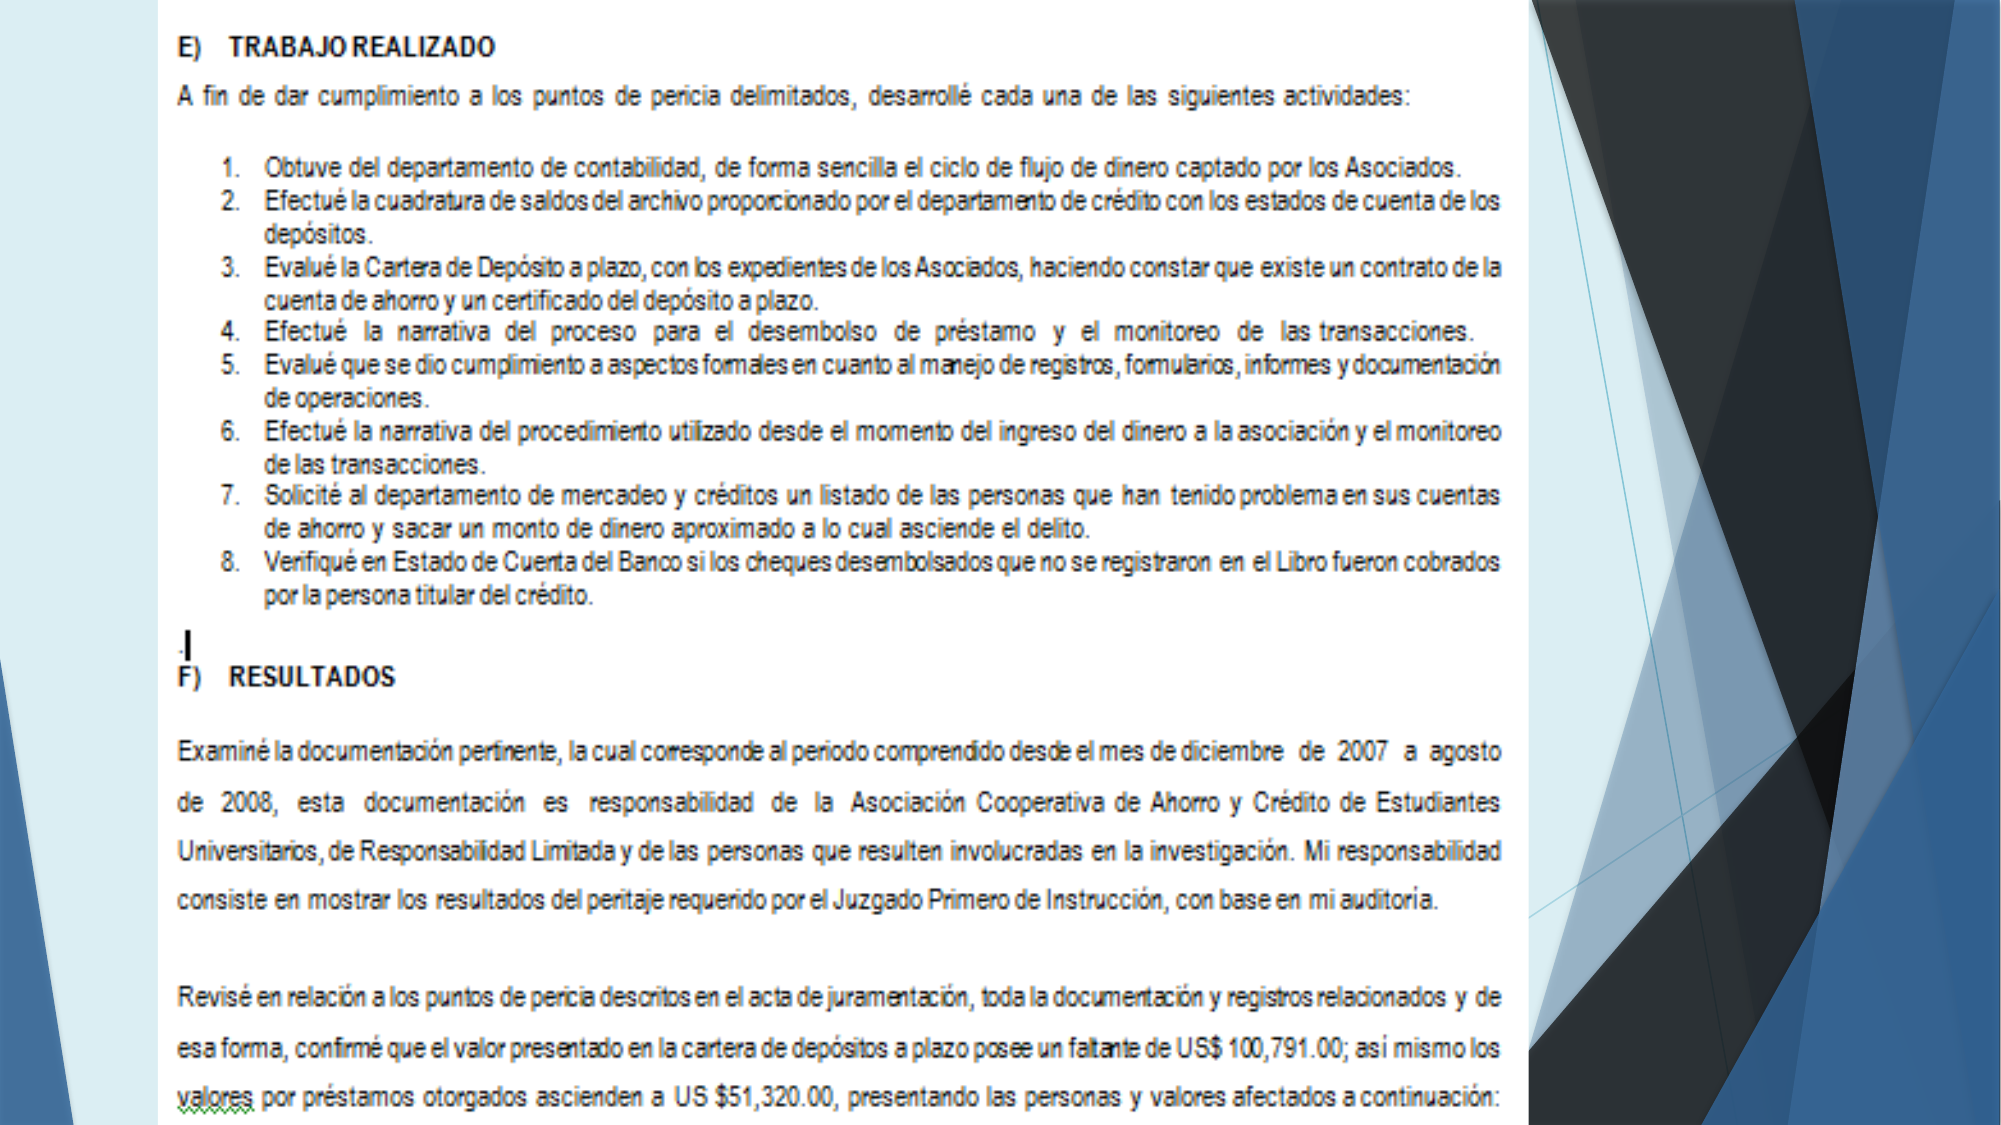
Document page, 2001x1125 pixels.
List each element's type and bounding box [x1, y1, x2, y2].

picture [157, 0, 1529, 1125]
